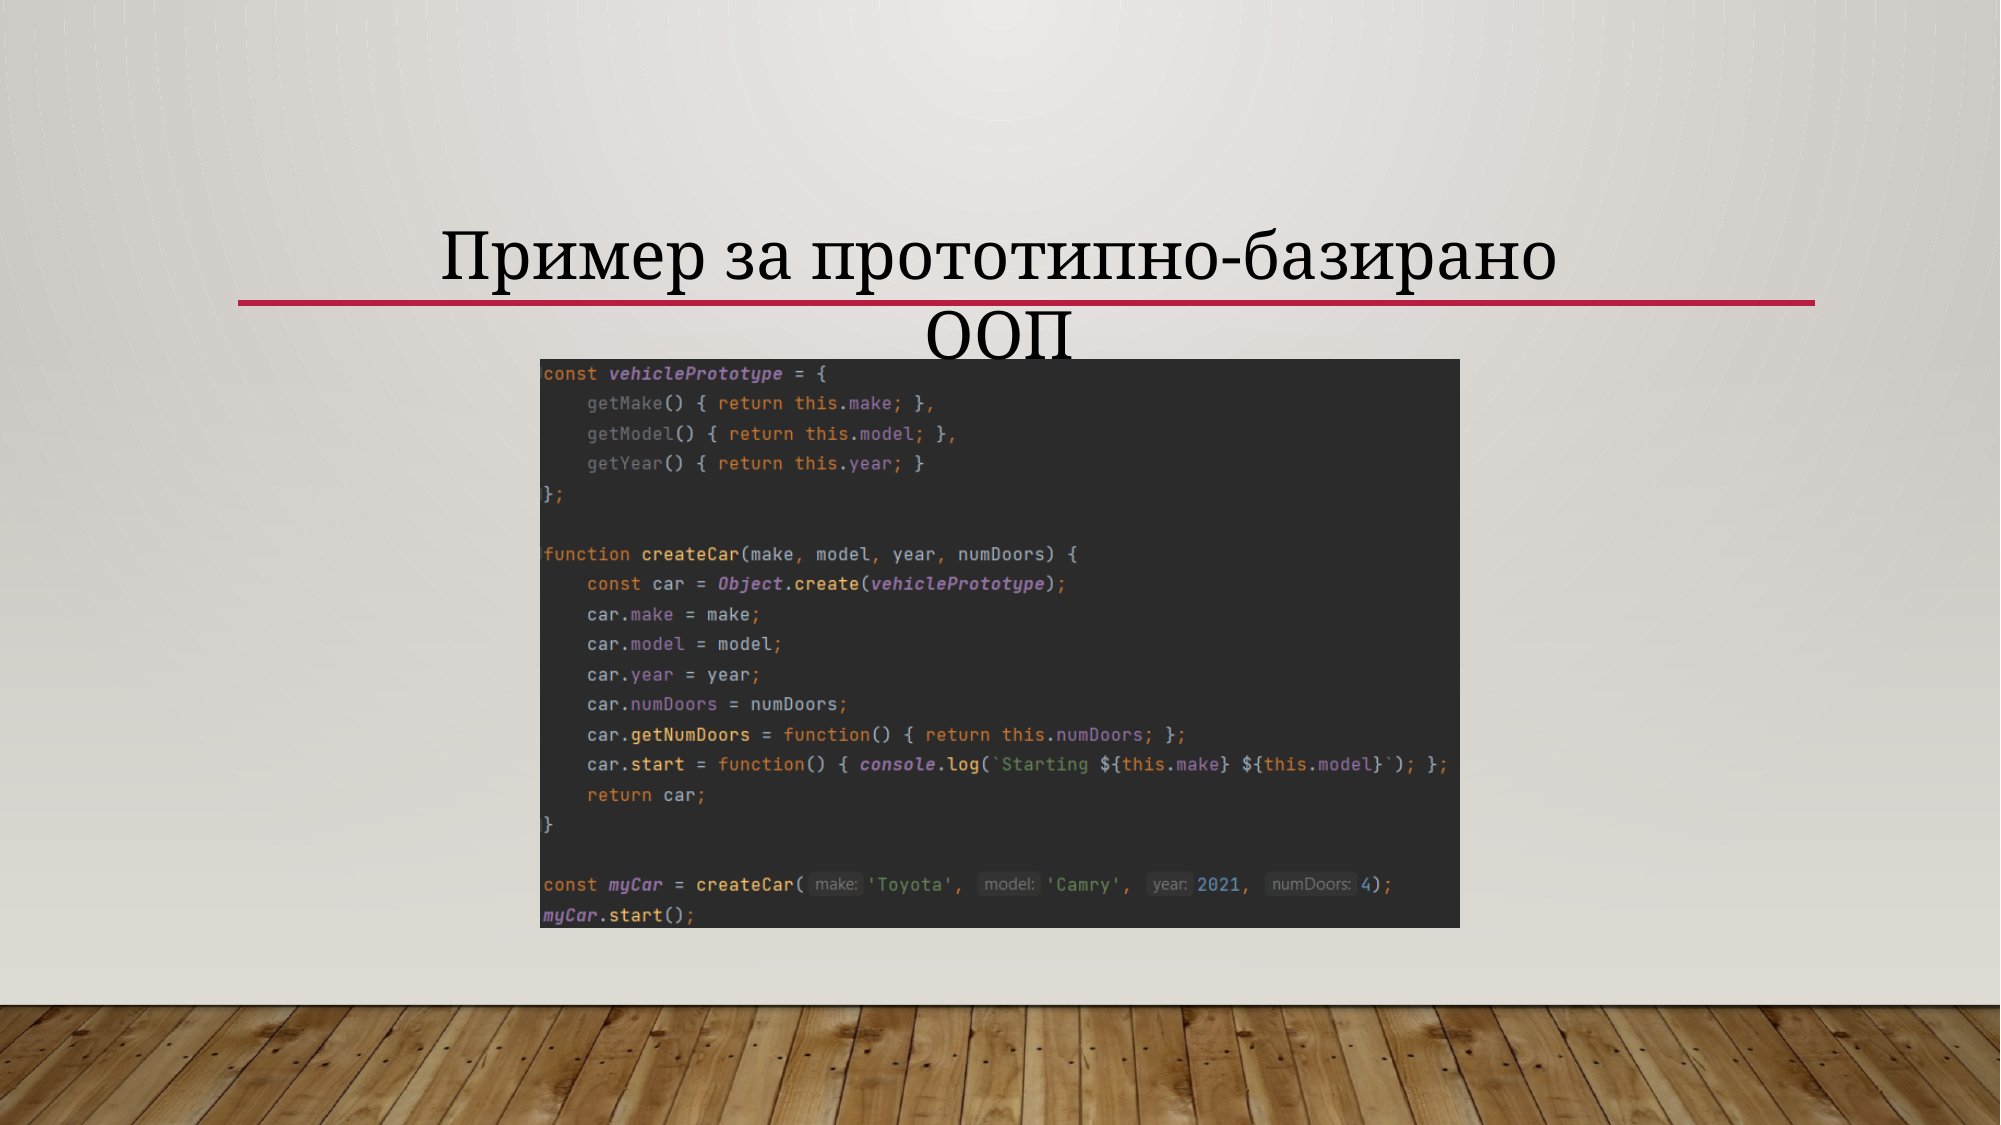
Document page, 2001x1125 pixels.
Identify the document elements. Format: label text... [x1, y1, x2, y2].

picture [0, 1005, 2000, 1125]
text_box Пример за прототипно-базирано ООП [361, 205, 1639, 381]
picture [539, 359, 1461, 928]
